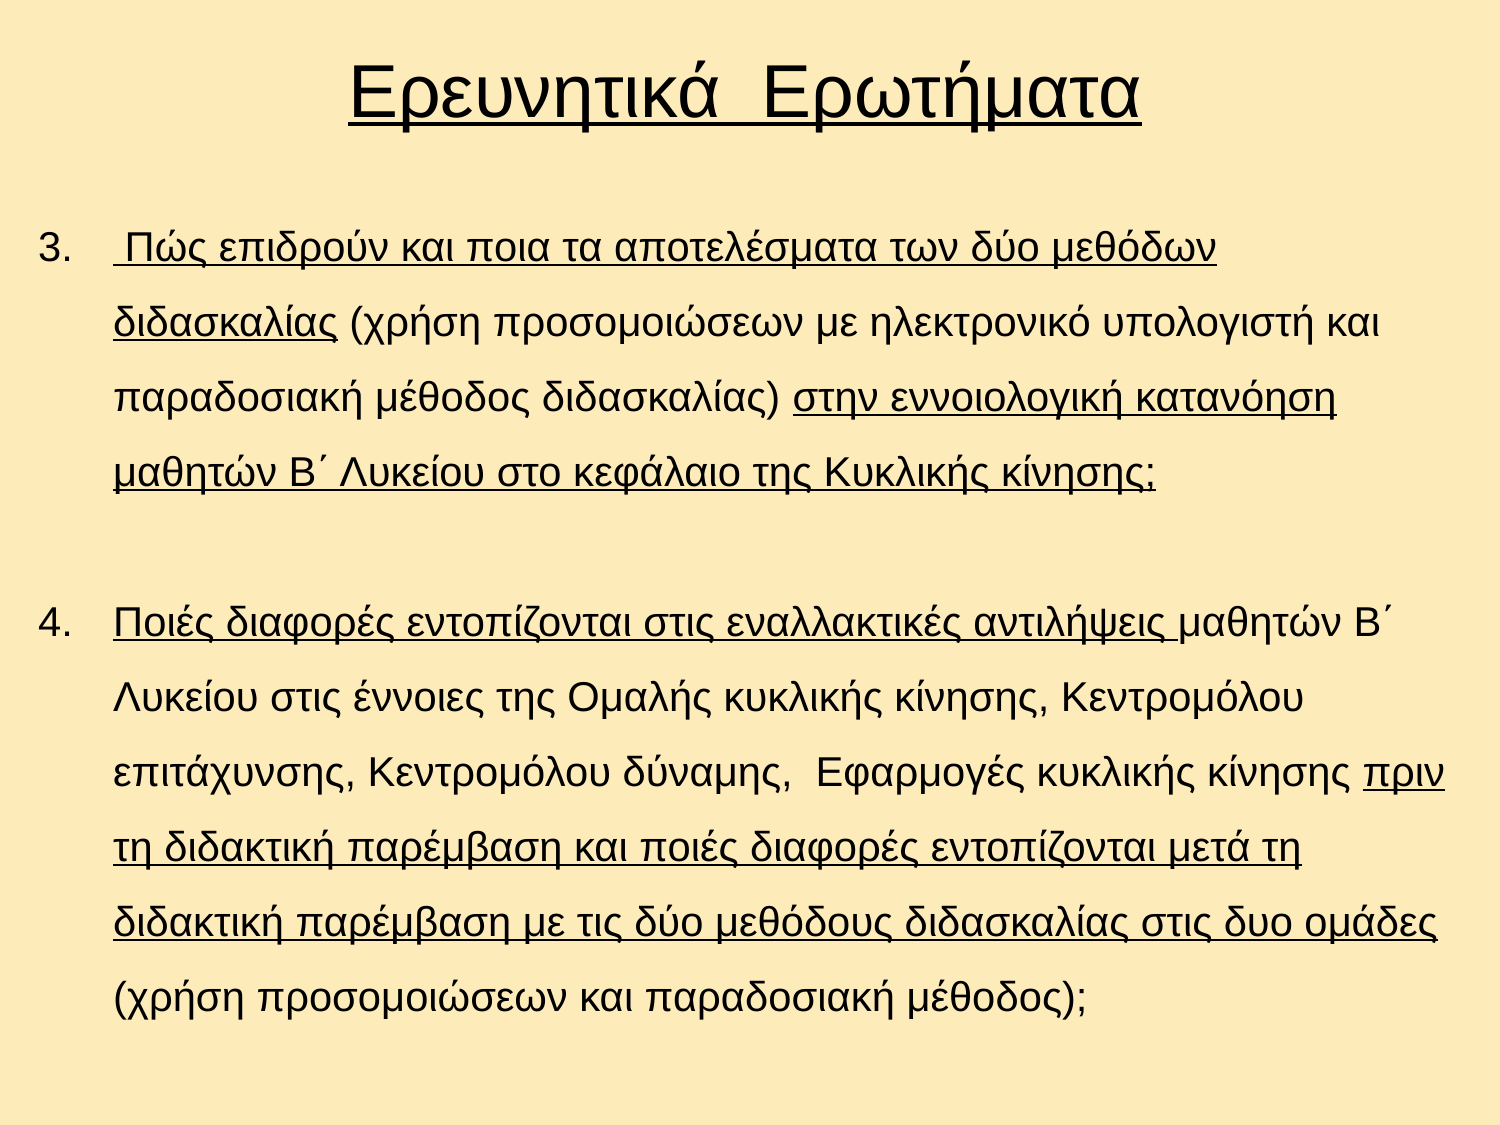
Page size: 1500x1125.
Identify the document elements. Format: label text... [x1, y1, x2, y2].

text_box Πώς επιδρούν και ποια τα αποτελέσματα των δύο μεθόδων διδασκαλίας (χρήση προσομοιώσεων με ηλεκτρονικό υπολογιστή και παραδοσιακή μέθοδος διδασκαλίας) στην εννοιολογική κατανόηση μαθητών Β΄ Λυκείου στο κεφάλαιο της Κυκλικής κίνησης; Ποιές διαφορές εντοπίζονται στις εναλλακτικές αντιλήψεις μαθητών Β΄ Λυκείου στις έννοιες της Ομαλής κυκλικής κίνησης, Κεντρομόλου επιτάχυνσης, Κεντρομόλου δύναμης, Εφαρμογές κυκλικής κίνησης πριν τη διδακτική παρέμβαση και ποιές διαφορές εντοπίζονται μετά τη διδακτική παρέμβαση με τις δύο μεθόδους διδασκαλίας στις δυο ομάδες (χρήση προσομοιώσεων και παραδοσιακή μέθοδος); [23, 187, 1465, 1032]
text_box Ερευνητικά Ερωτήματα [107, 35, 1383, 130]
